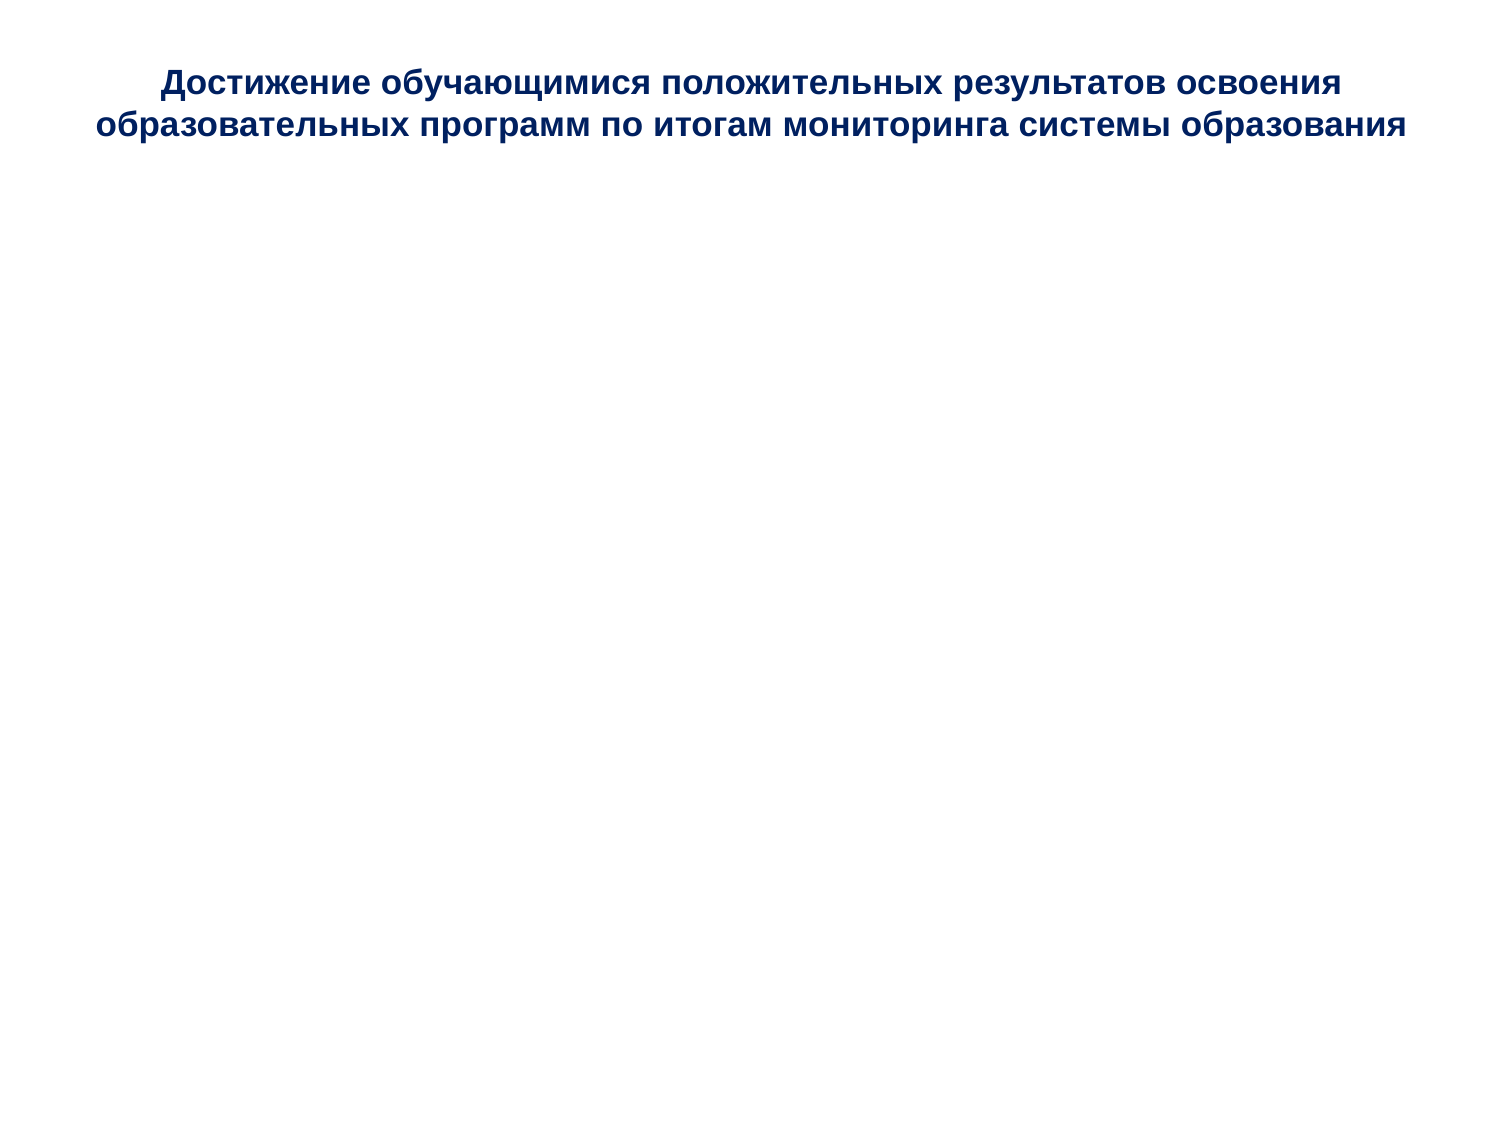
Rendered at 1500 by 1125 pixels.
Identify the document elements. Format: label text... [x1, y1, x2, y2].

title Достижение обучающимися положительных результатов освоения образовательных программ по итогам мониторинга системы образования [76, 30, 1427, 173]
